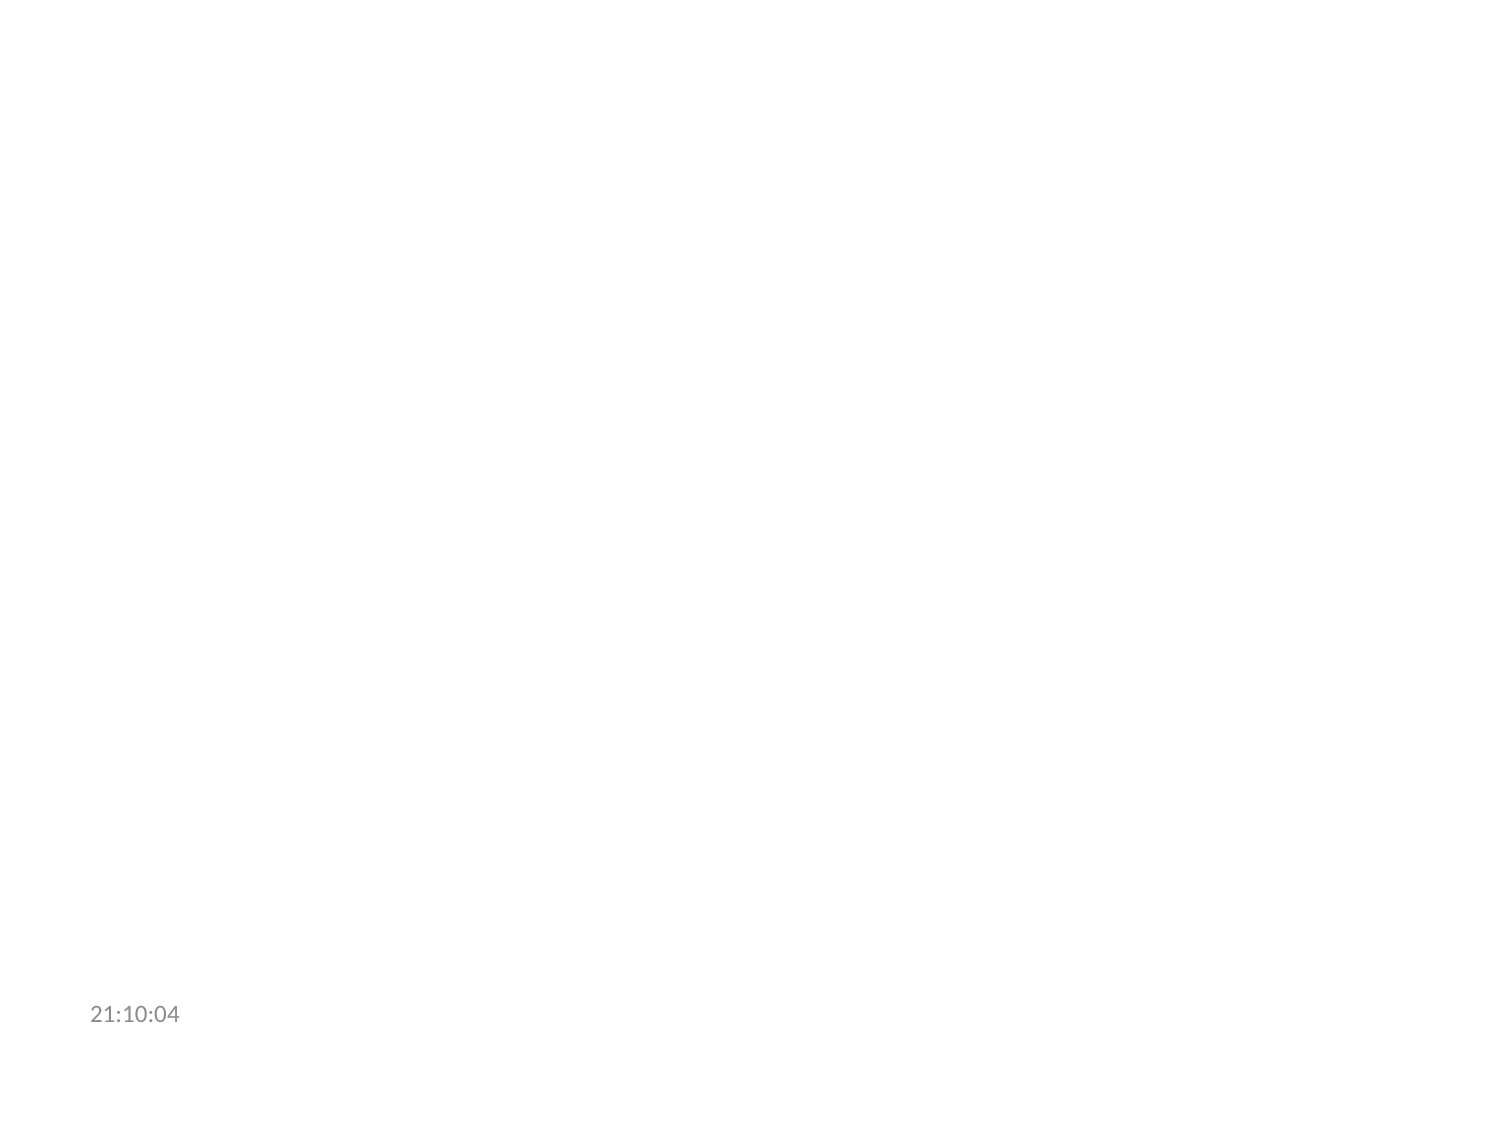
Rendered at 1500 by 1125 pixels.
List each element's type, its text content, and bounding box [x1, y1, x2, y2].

text_box 15:35:09 [75, 982, 425, 1043]
